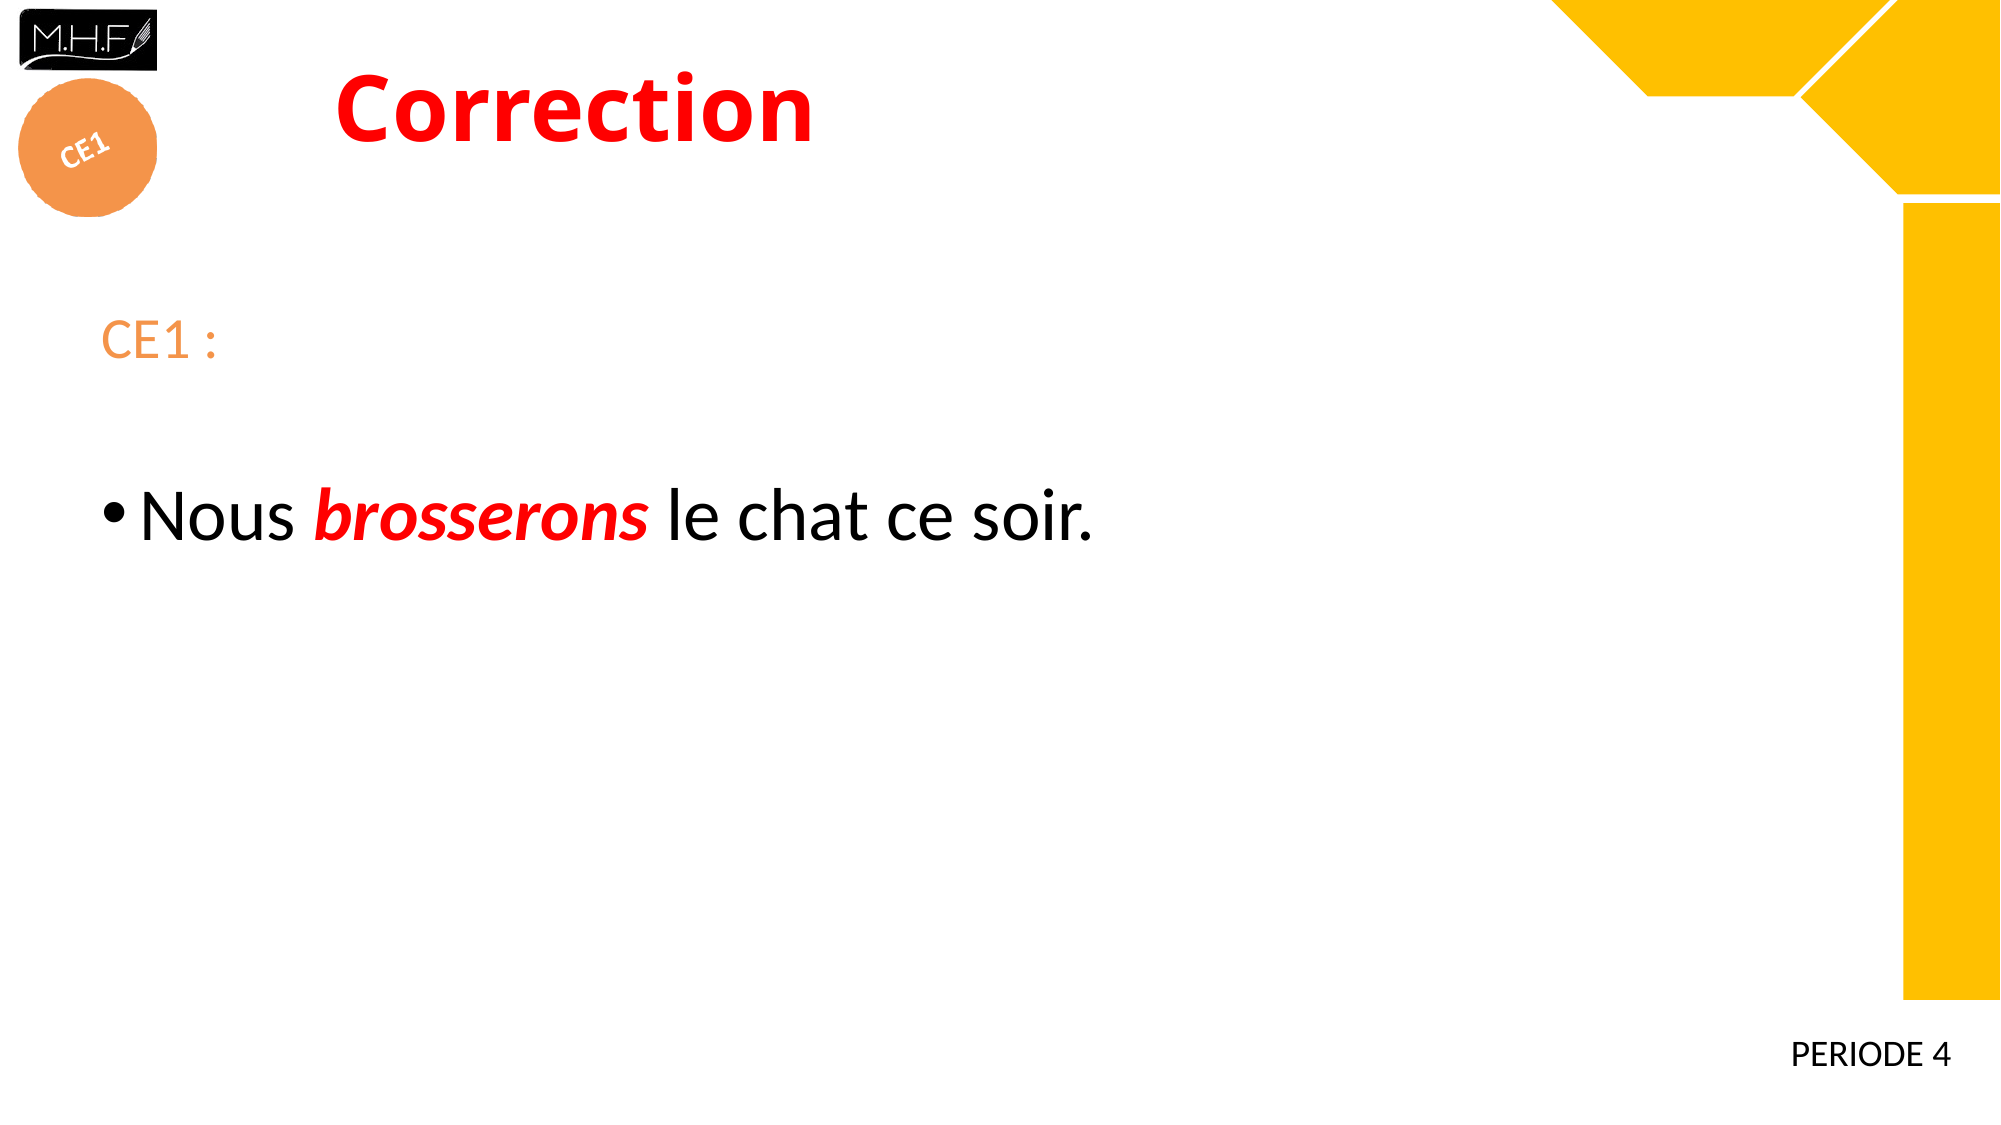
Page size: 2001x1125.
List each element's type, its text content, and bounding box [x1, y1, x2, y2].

title Correction [318, 3, 1865, 221]
text_box [1799, 0, 2000, 196]
text_box PERIODE 4 [1362, 1021, 1967, 1125]
text_box [1902, 202, 2000, 1001]
text_box [1549, 0, 1892, 98]
picture [18, 78, 157, 218]
list CE1 : Nous brosserons le chat ce soir. [86, 300, 1853, 1015]
picture [16, 7, 157, 74]
